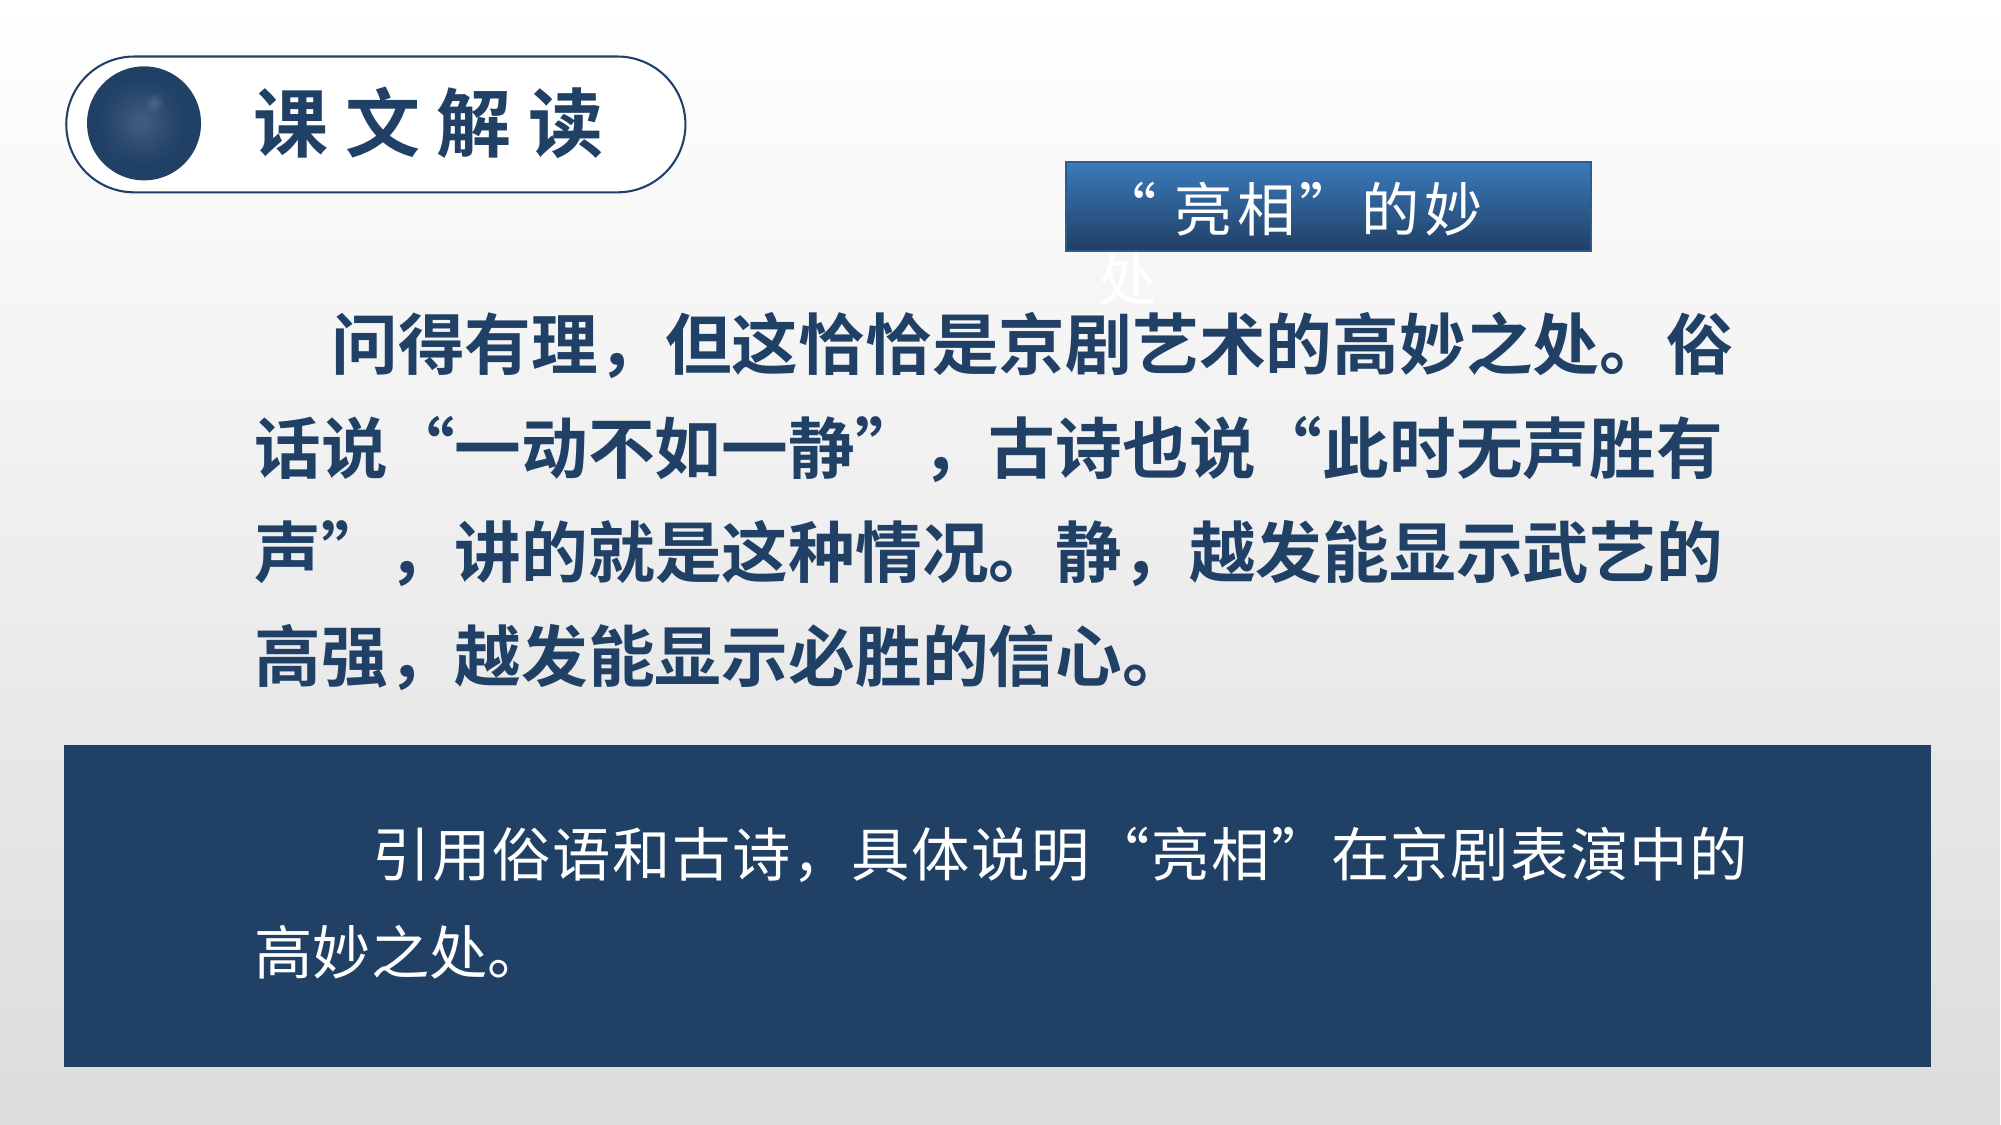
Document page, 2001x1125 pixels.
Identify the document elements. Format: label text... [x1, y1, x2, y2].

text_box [1066, 162, 1592, 252]
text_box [65, 746, 1931, 1066]
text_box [66, 53, 686, 193]
text_box 问得有理，但这恰恰是京剧艺术的高妙之处。俗话说“一动不如一静”，古诗也说“此时无声胜有声”，讲的就是这种情况。静，越发能显示武艺的高强，越发能显示必胜的信心。 [239, 271, 1764, 702]
